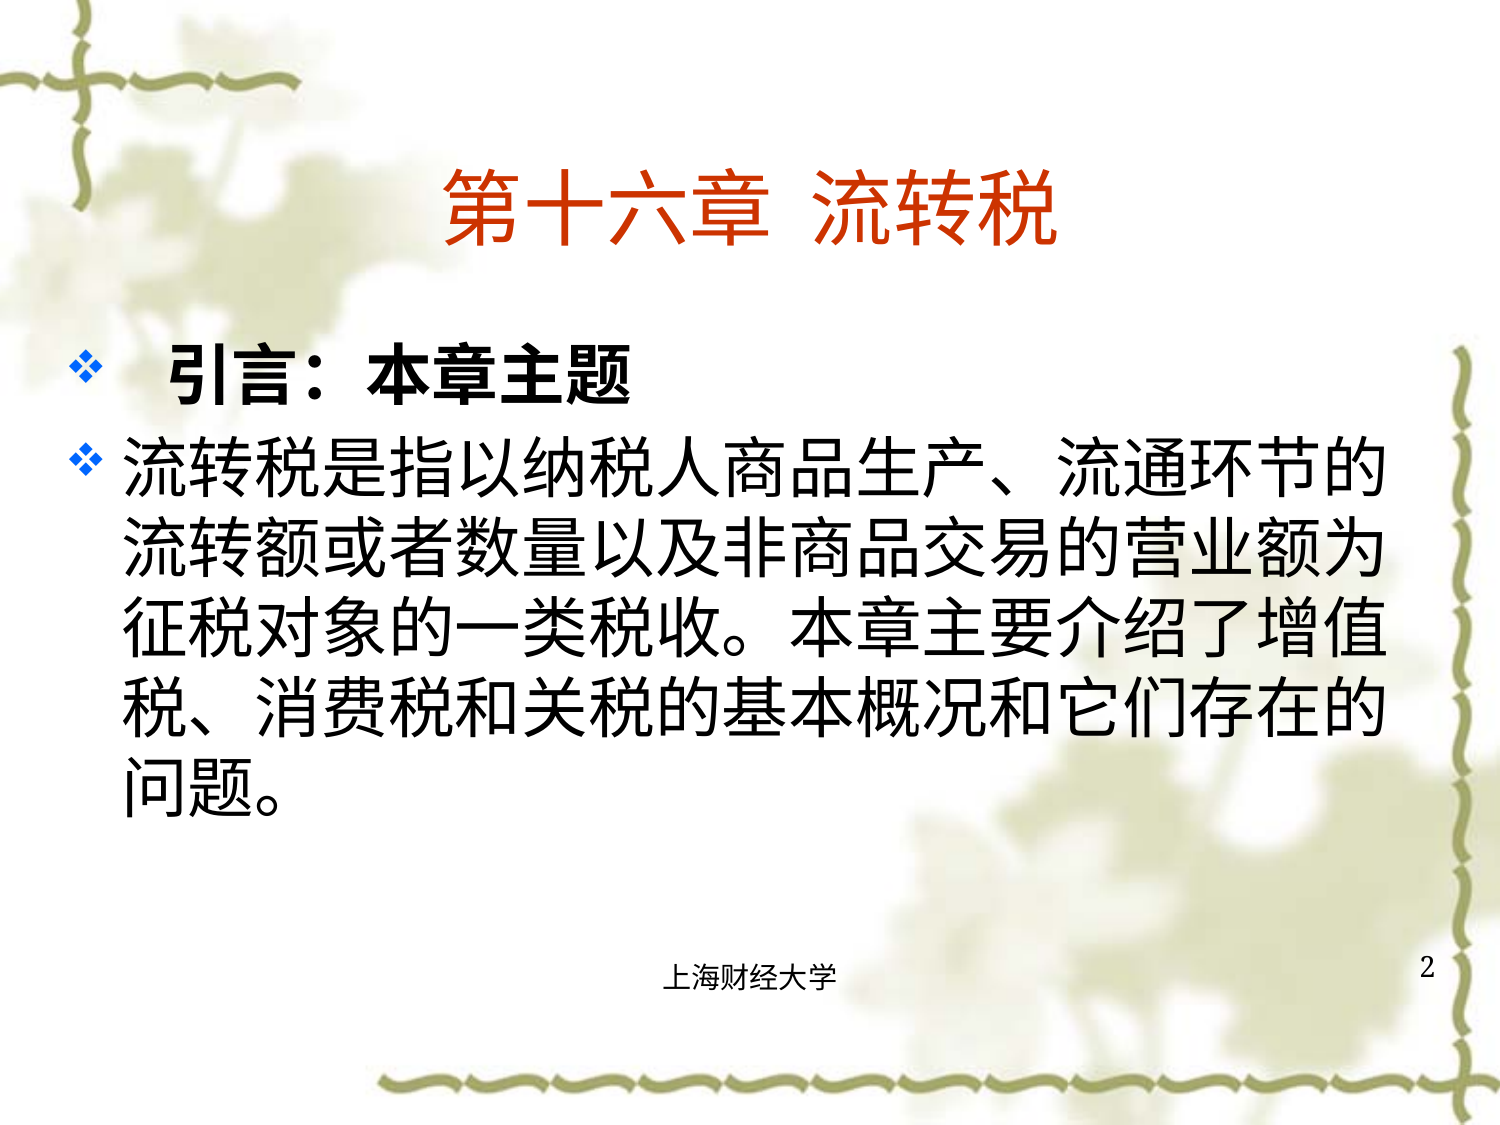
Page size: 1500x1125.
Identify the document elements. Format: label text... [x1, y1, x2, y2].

footer 上海财经大学 [512, 952, 988, 1066]
slide_number 2 [1074, 940, 1451, 1066]
list 引言：本章主题 流转税是指以纳税人商品生产、流通环节的流转额或者数量以及非商品交易的营业额为征税对象的一类税收。本章主要介绍了增值税、消费税和关税的基本概况和它们存在的问题。 [49, 324, 1452, 963]
picture [0, 0, 1500, 1125]
title 第十六章 流转税 [49, 112, 1451, 301]
